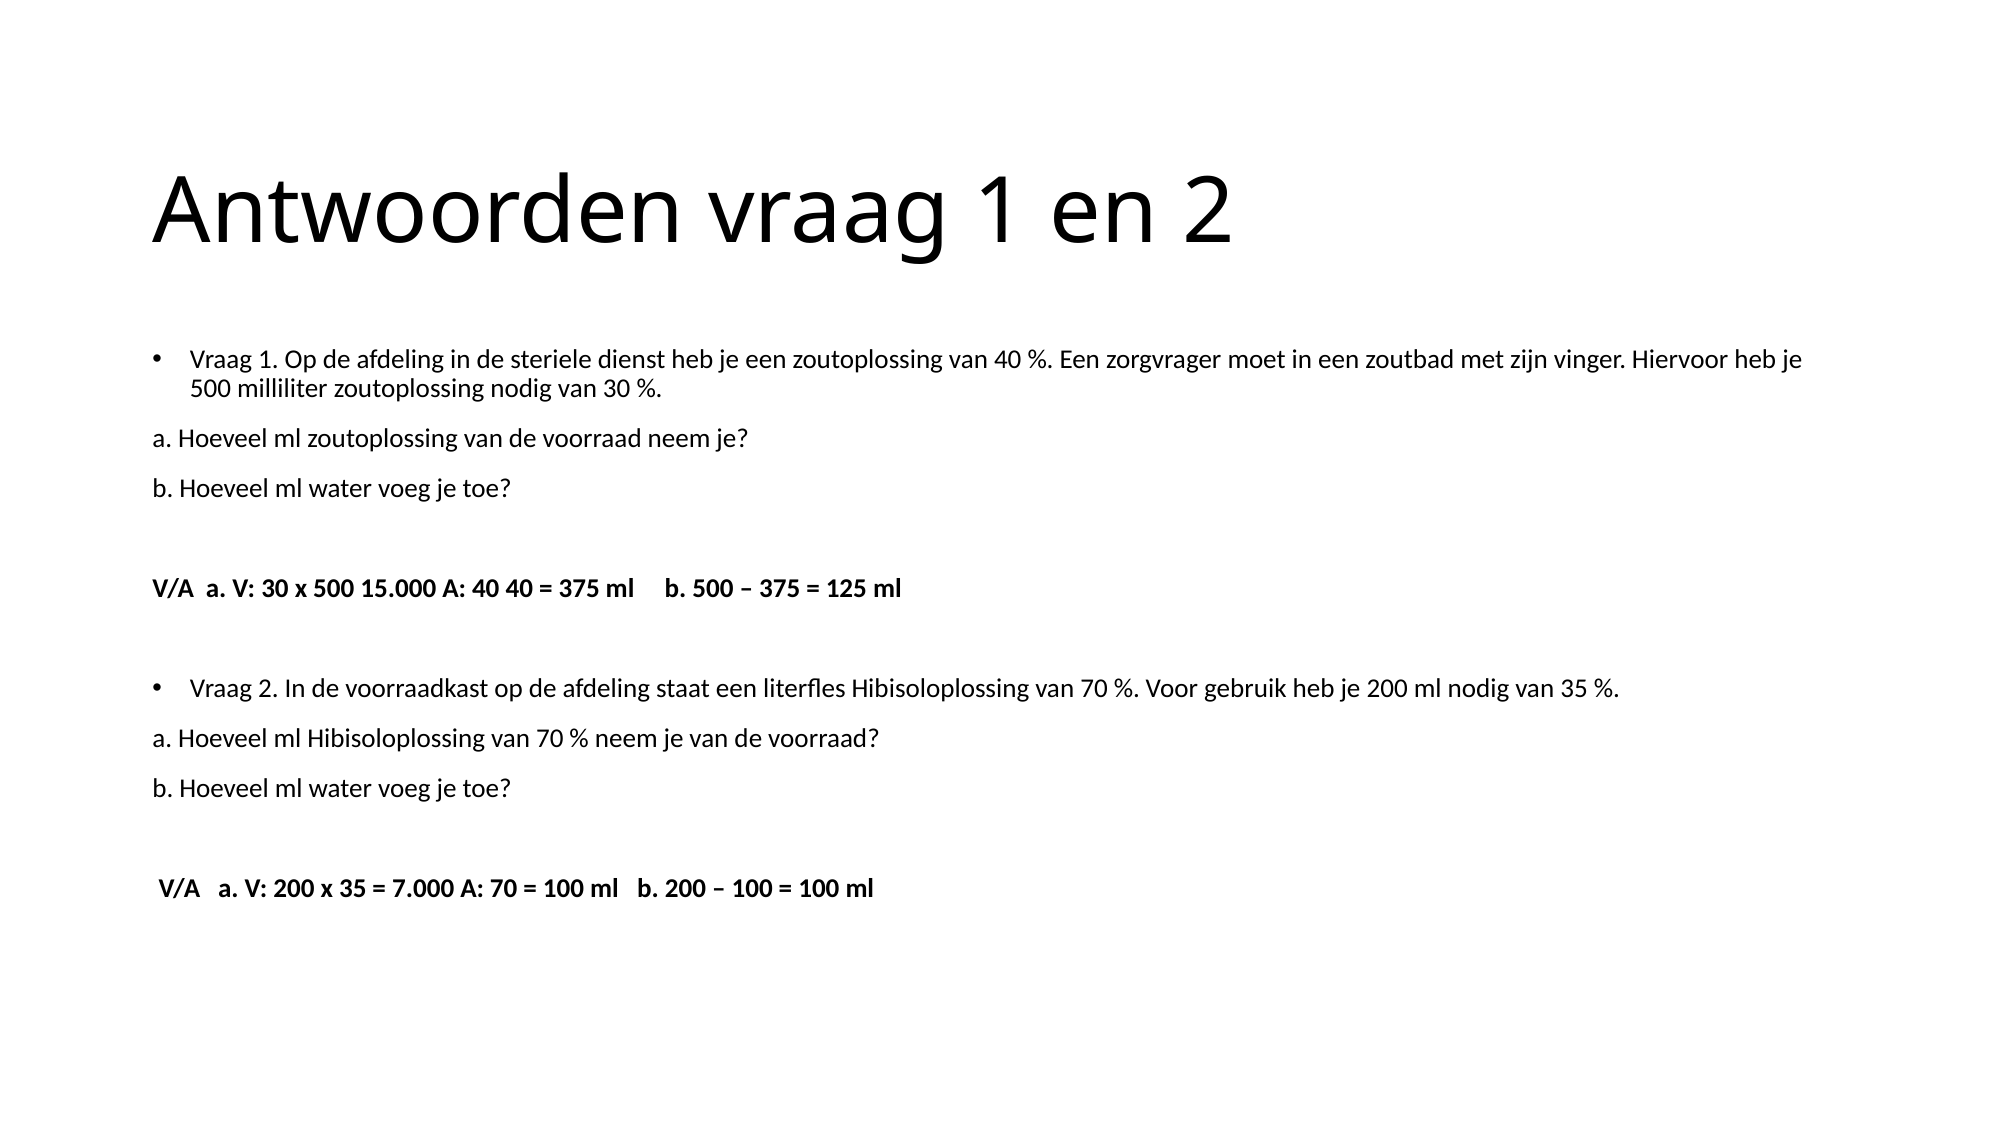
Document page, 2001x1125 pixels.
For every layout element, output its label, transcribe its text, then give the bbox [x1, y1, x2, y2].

title Antwoorden vraag 1 en 2 [137, 103, 1863, 322]
list Vraag 1. Op de afdeling in de steriele dienst heb je een zoutoplossing van 40 %. Een zorgvrager moet in een zoutbad met zijn vinger. Hiervoor heb je 500 milliliter zoutoplossing nodig van 30 %. a. Hoeveel ml zoutoplossing van de voorraad neem je? b. Hoeveel ml water voeg je toe? V/A a. V: 30 x 500 15.000 A: 40 40 = 375 ml b. 500 – 375 = 125 ml Vraag 2. In de voorraadkast op de afdeling staat een literfles Hibisoloplossing van 70 %. Voor gebruik heb je 200 ml nodig van 35 %. a. Hoeveel ml Hibisoloplossing van 70 % neem je van de voorraad? b. Hoeveel ml water voeg je toe? V/A a. V: 200 x 35 = 7.000 A: 70 = 100 ml b. 200 – 100 = 100 ml [137, 337, 1863, 973]
